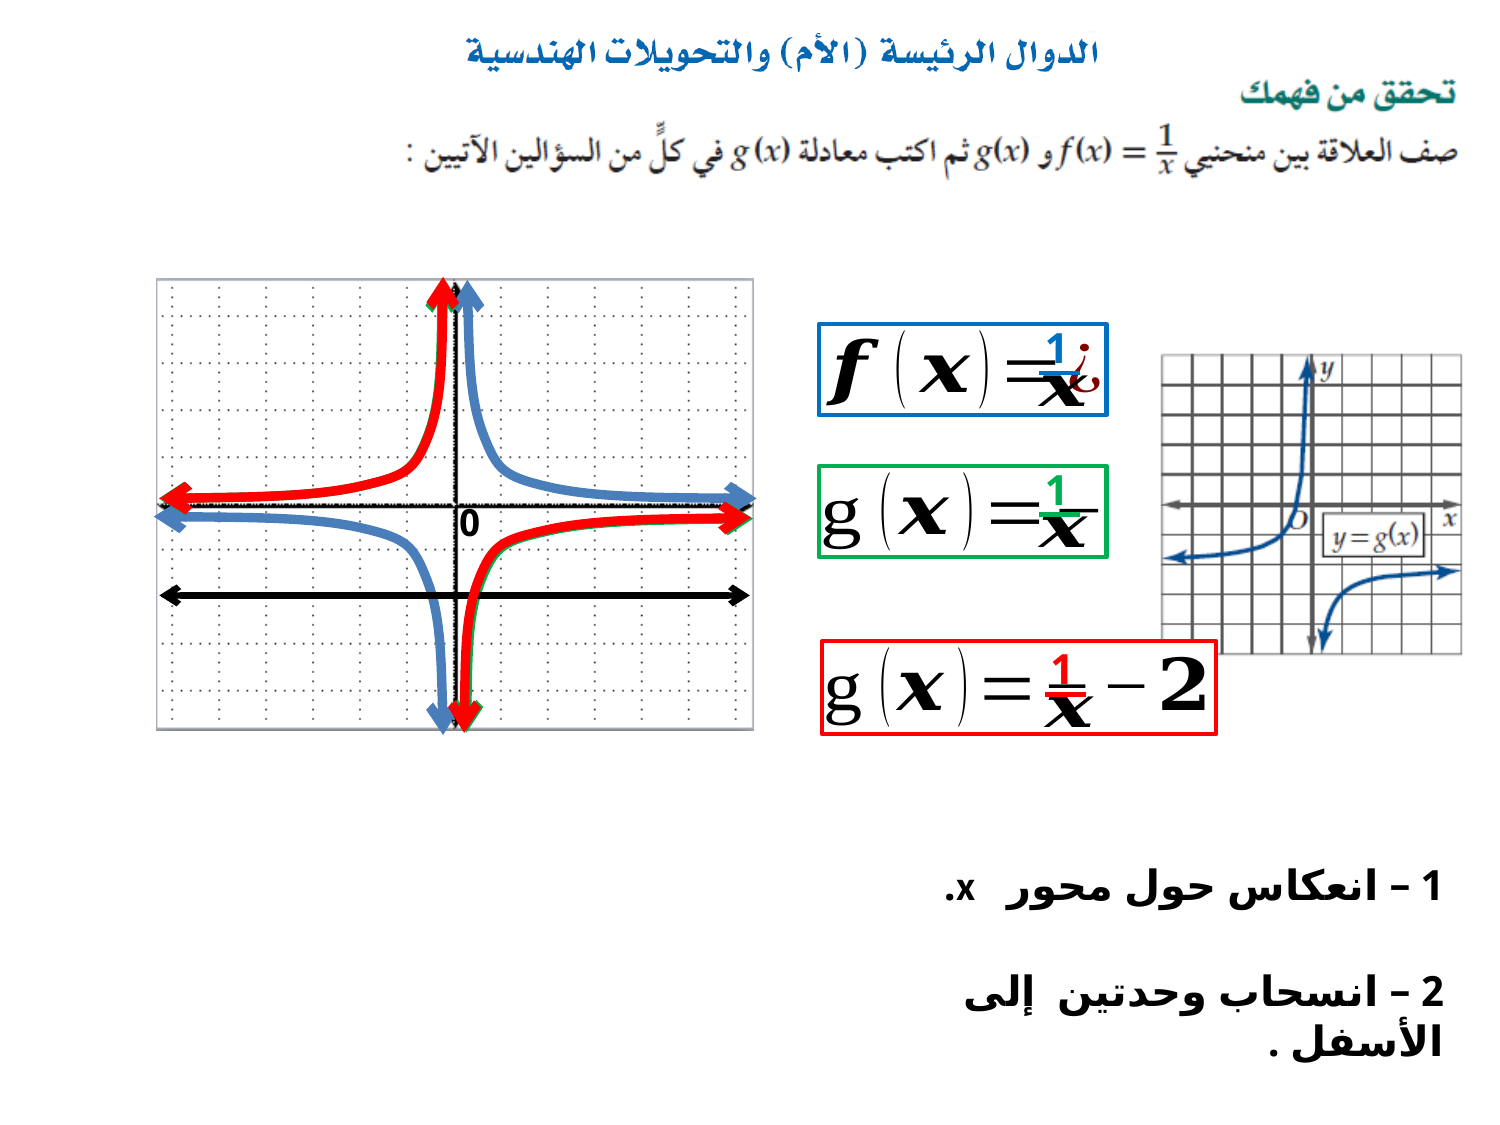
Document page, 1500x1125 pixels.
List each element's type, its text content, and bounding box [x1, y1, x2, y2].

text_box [820, 314, 1105, 421]
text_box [820, 455, 1105, 563]
text_box 2 – انسحاب وحدتين إلى الأسفل . [820, 957, 1459, 1073]
picture [402, 30, 1462, 182]
picture [1155, 351, 1467, 659]
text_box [823, 635, 1215, 742]
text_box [156, 278, 754, 731]
text_box 1 – انعكاس حول محور x. [820, 851, 1459, 916]
